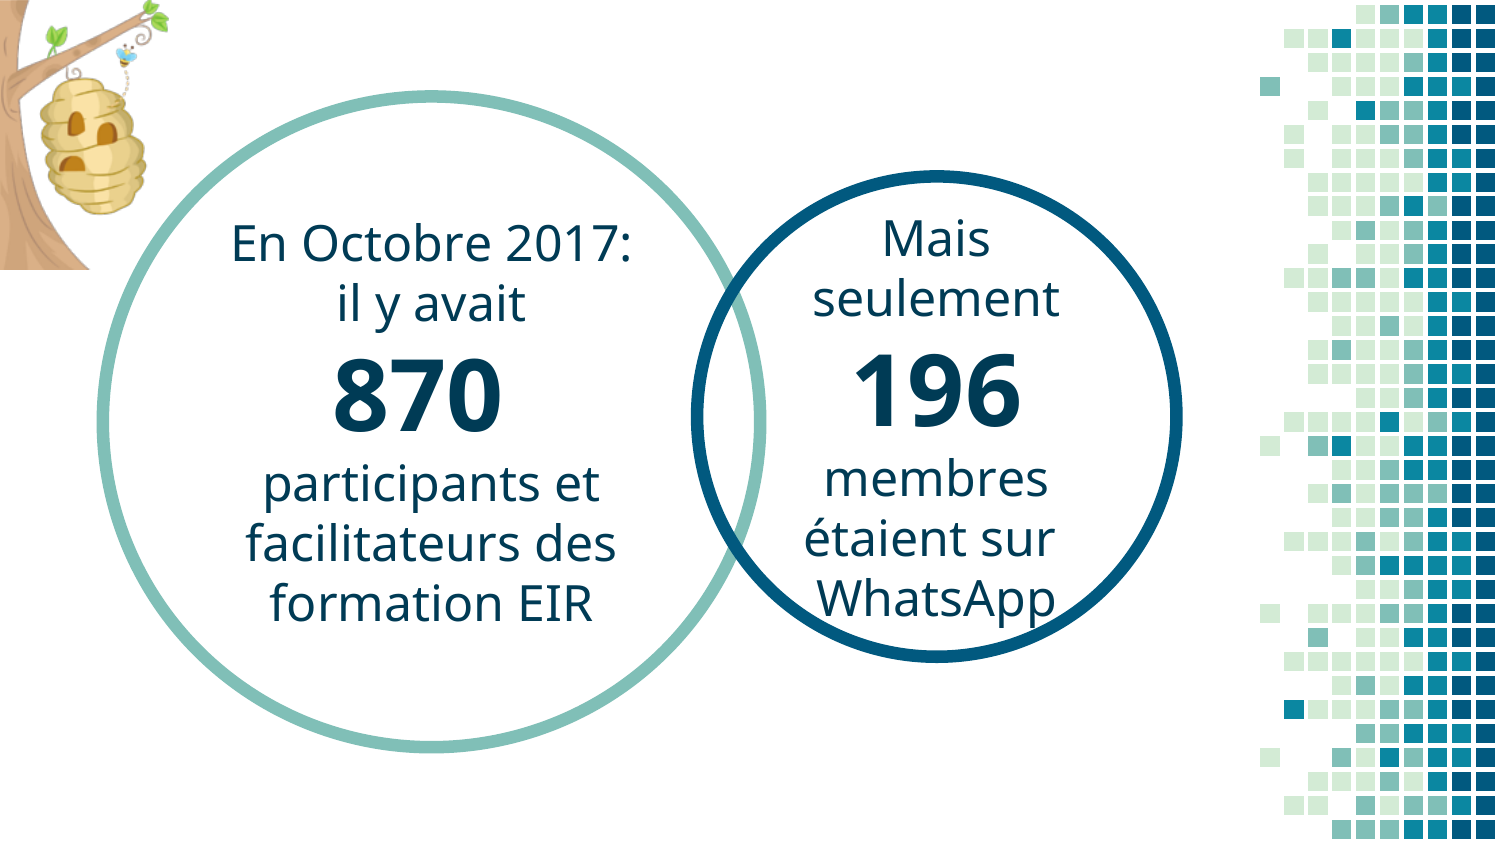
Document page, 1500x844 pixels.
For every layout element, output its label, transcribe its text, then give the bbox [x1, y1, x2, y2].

text_box En Octobre 2017: il y avait 870 participants et facilitateurs des formation EIR [102, 96, 735, 748]
text_box Mais seulement 196 membres étaient sur WhatsApp [697, 176, 1177, 657]
picture [0, 0, 169, 270]
